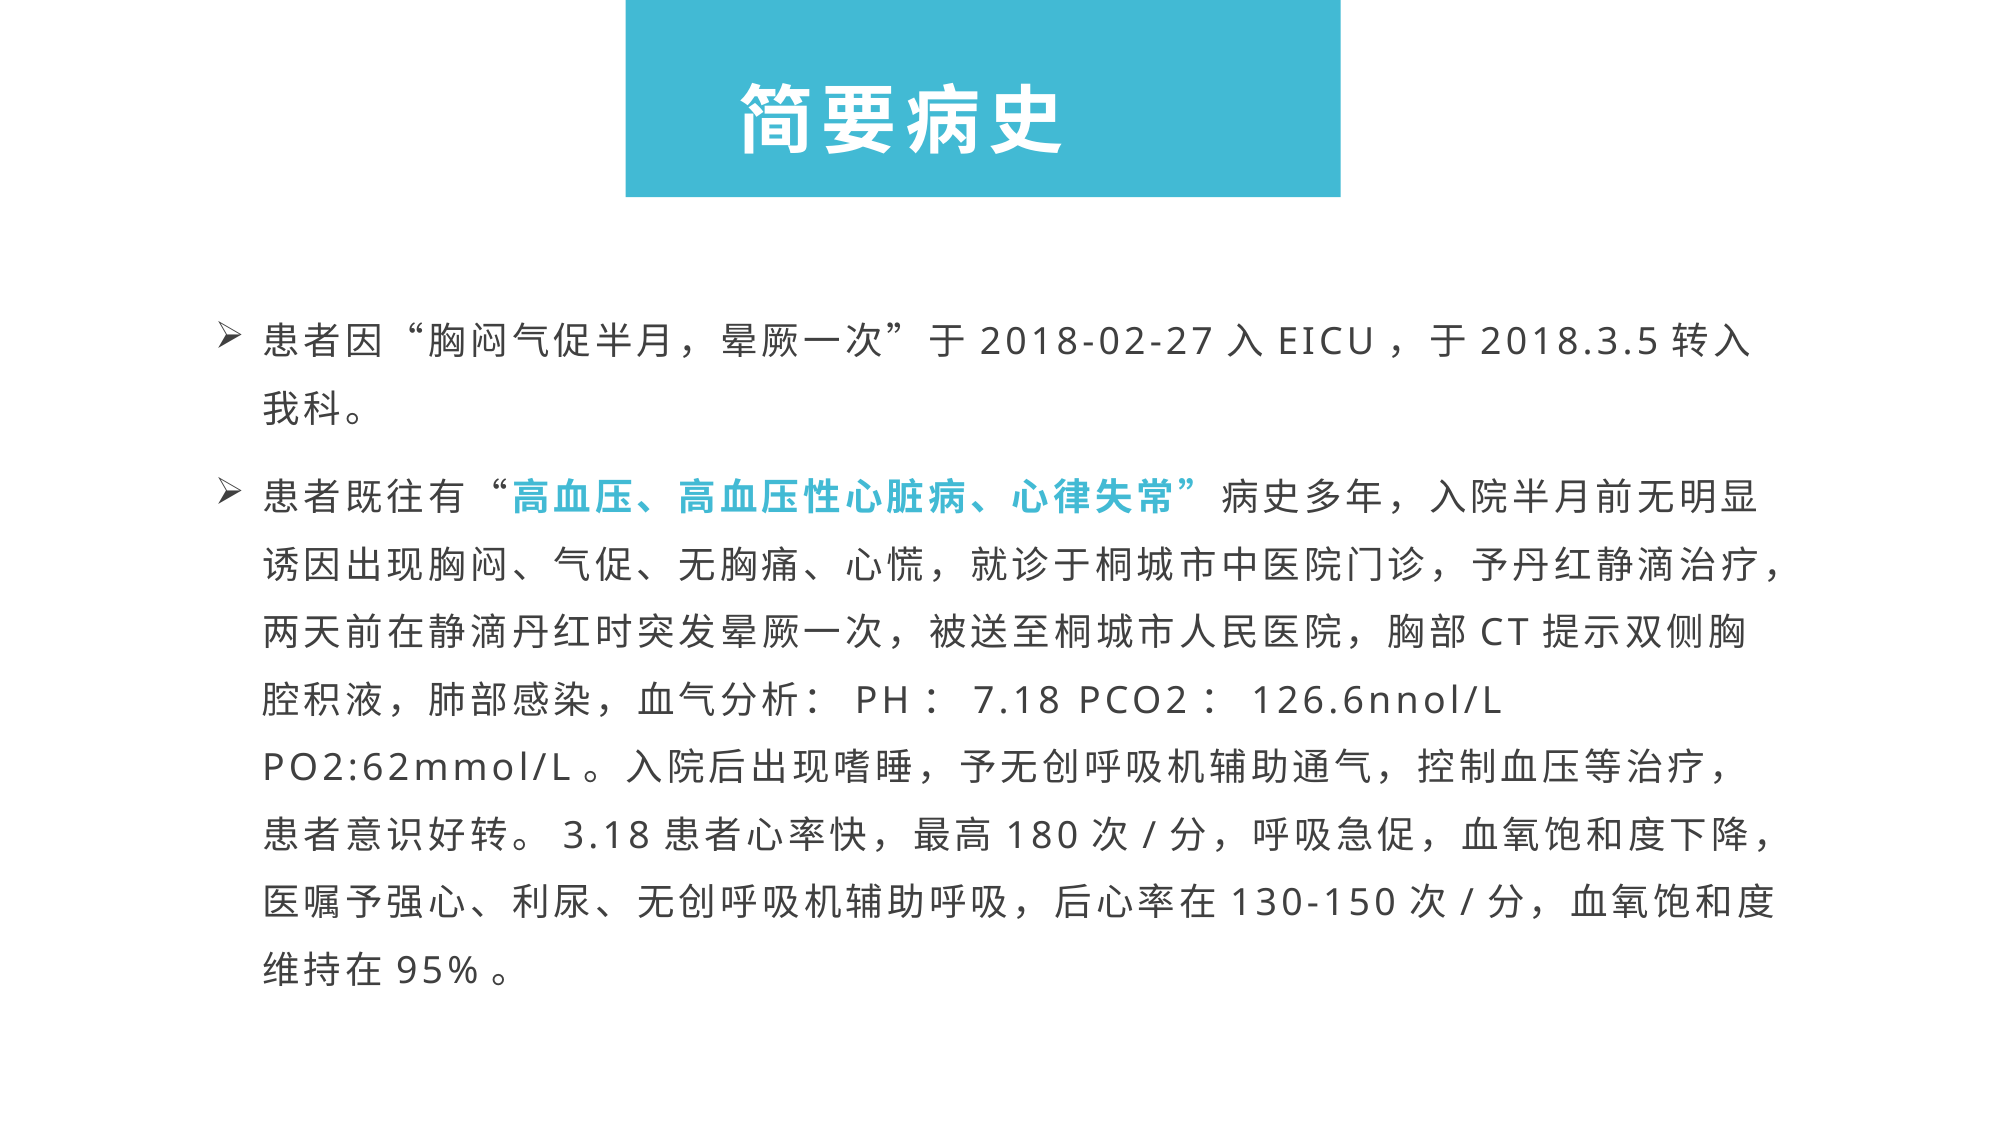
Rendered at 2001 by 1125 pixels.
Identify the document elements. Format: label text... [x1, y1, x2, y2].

text_box [625, 0, 1342, 198]
text_box 简要病史 [723, 65, 1243, 171]
text_box 患者因“胸闷气促半月，晕厥一次”于2018-02-27入EICU，于2018.3.5转入我科。 患者既往有“高血压、高血压性心脏病、心律失常”病史多年，入院半月前无明显诱因出现胸闷、气促、无胸痛、心慌，就诊于桐城市中医院门诊，予丹红静滴治疗，两天前在静滴丹红时突发晕厥一次，被送至桐城市人民医院，胸部CT提示双侧胸腔积液，肺部感染，血气分析：PH：7.18 PCO2：126.6nnol/L PO2:62mmol/L。入院后出现嗜睡，予无创呼吸机辅助通气，控制血压等治疗，患者意识好转。3.18患者心率快，最高180次/分，呼吸急促，血氧饱和度下降，医嘱予强心、利尿、无创呼吸机辅助呼吸，后心率在130-150次/分，血氧饱和度维持在95%。 [200, 341, 1800, 944]
